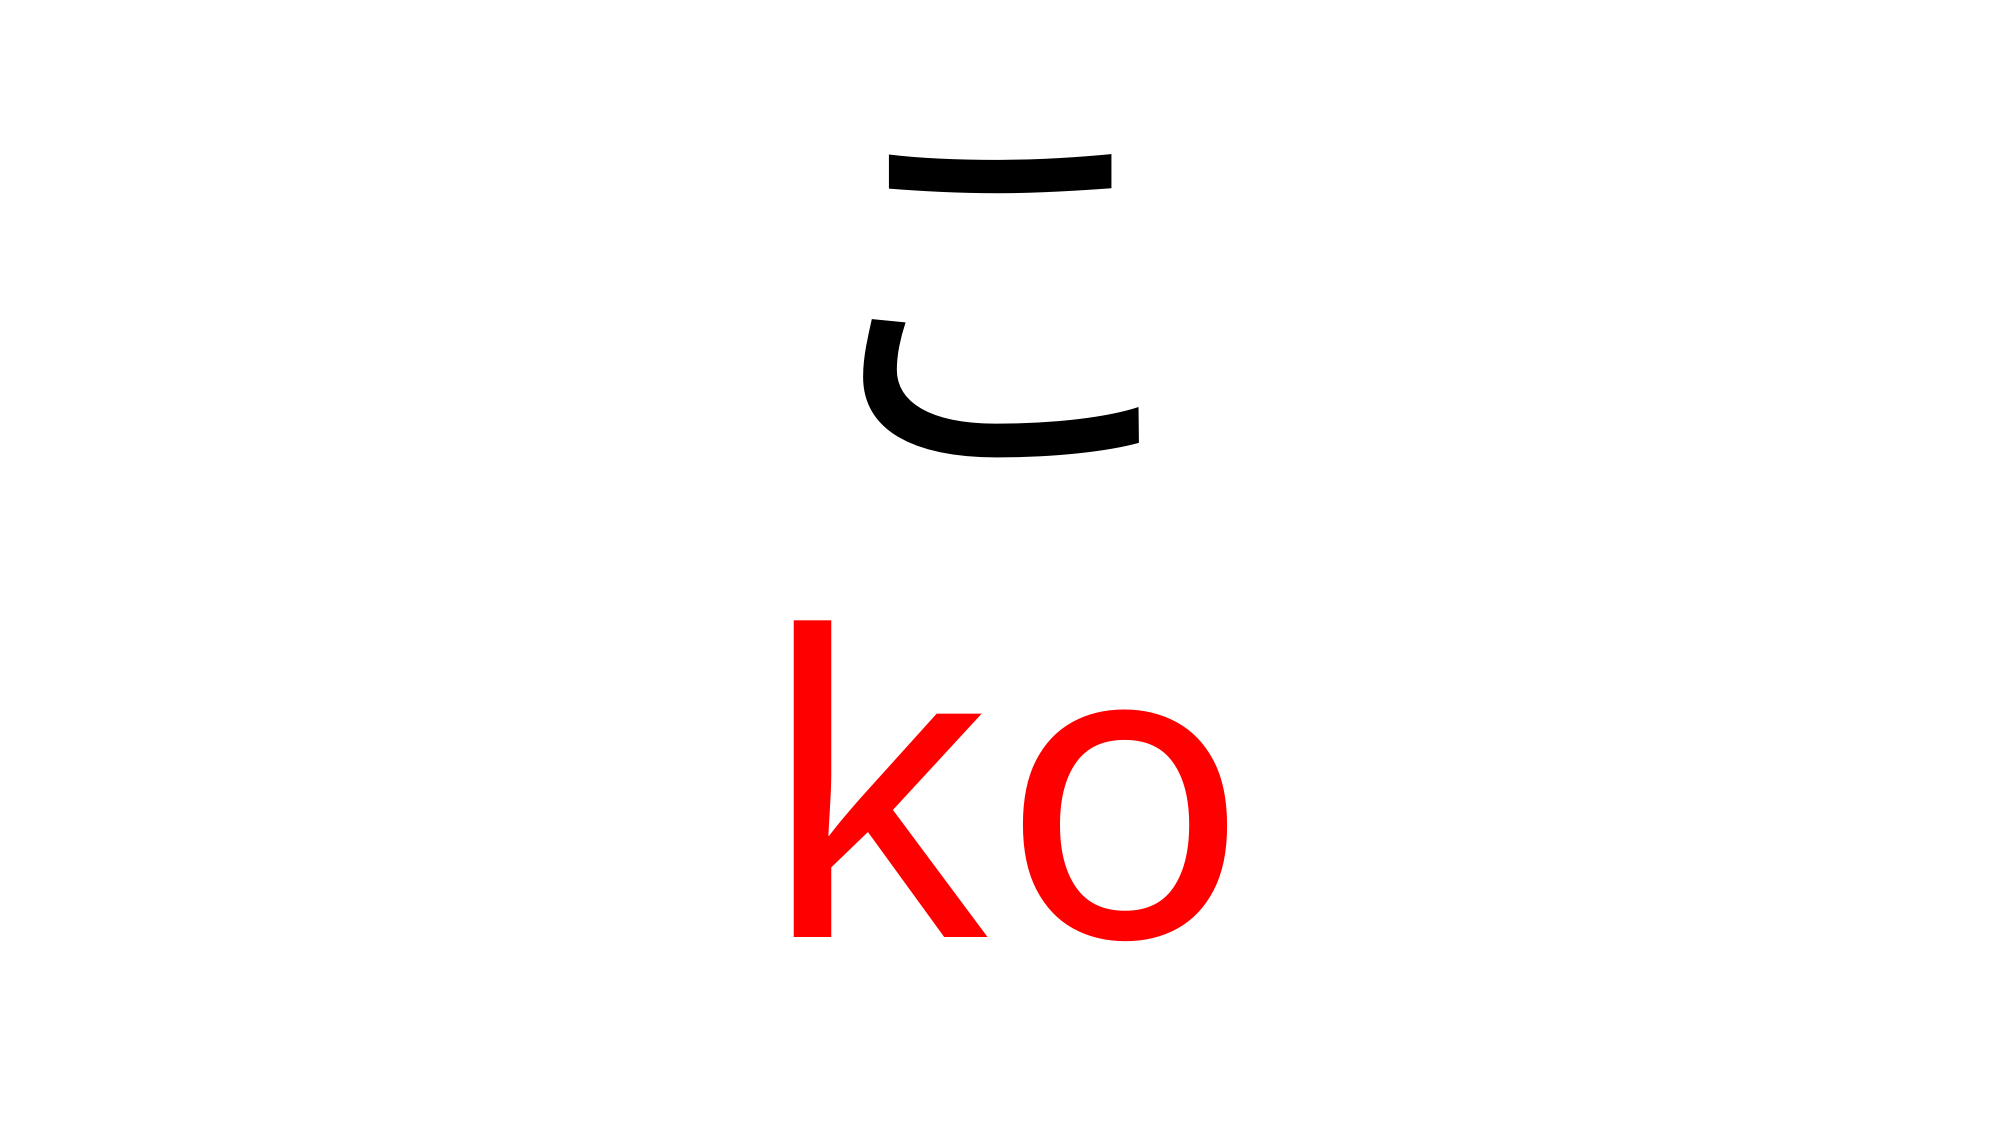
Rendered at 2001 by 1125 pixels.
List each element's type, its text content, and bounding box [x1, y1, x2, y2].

title こ [249, 71, 1750, 545]
text_box ko [249, 562, 1750, 1036]
